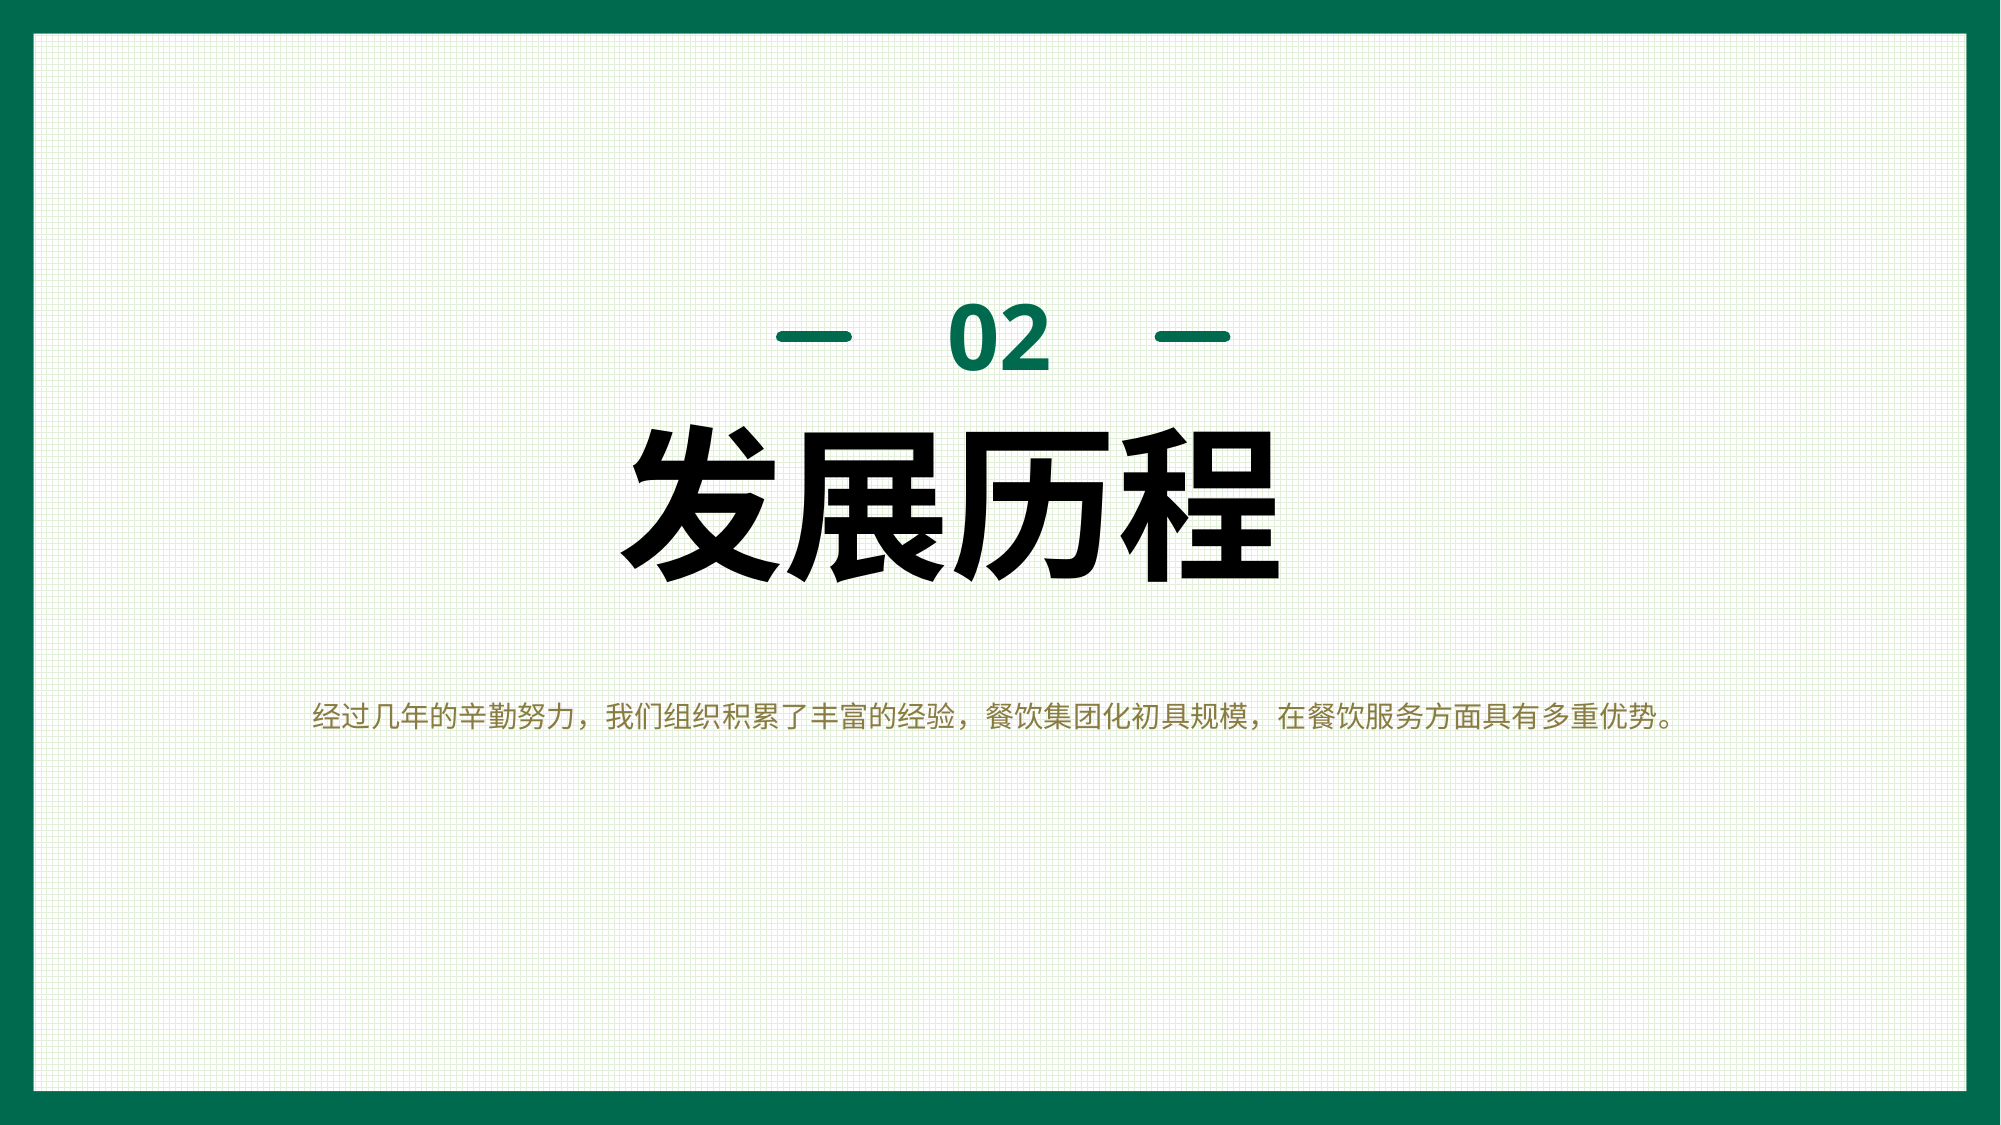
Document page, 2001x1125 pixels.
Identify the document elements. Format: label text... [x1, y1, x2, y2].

list 发展历程 [617, 400, 1383, 603]
text_box [0, 0, 2000, 1125]
list 经过几年的辛勤努力，我们组织积累了丰富的经验，餐饮集团化初具规模，在餐饮服务方面具有多重优势。 [268, 690, 1732, 741]
list 02 [897, 278, 1103, 390]
